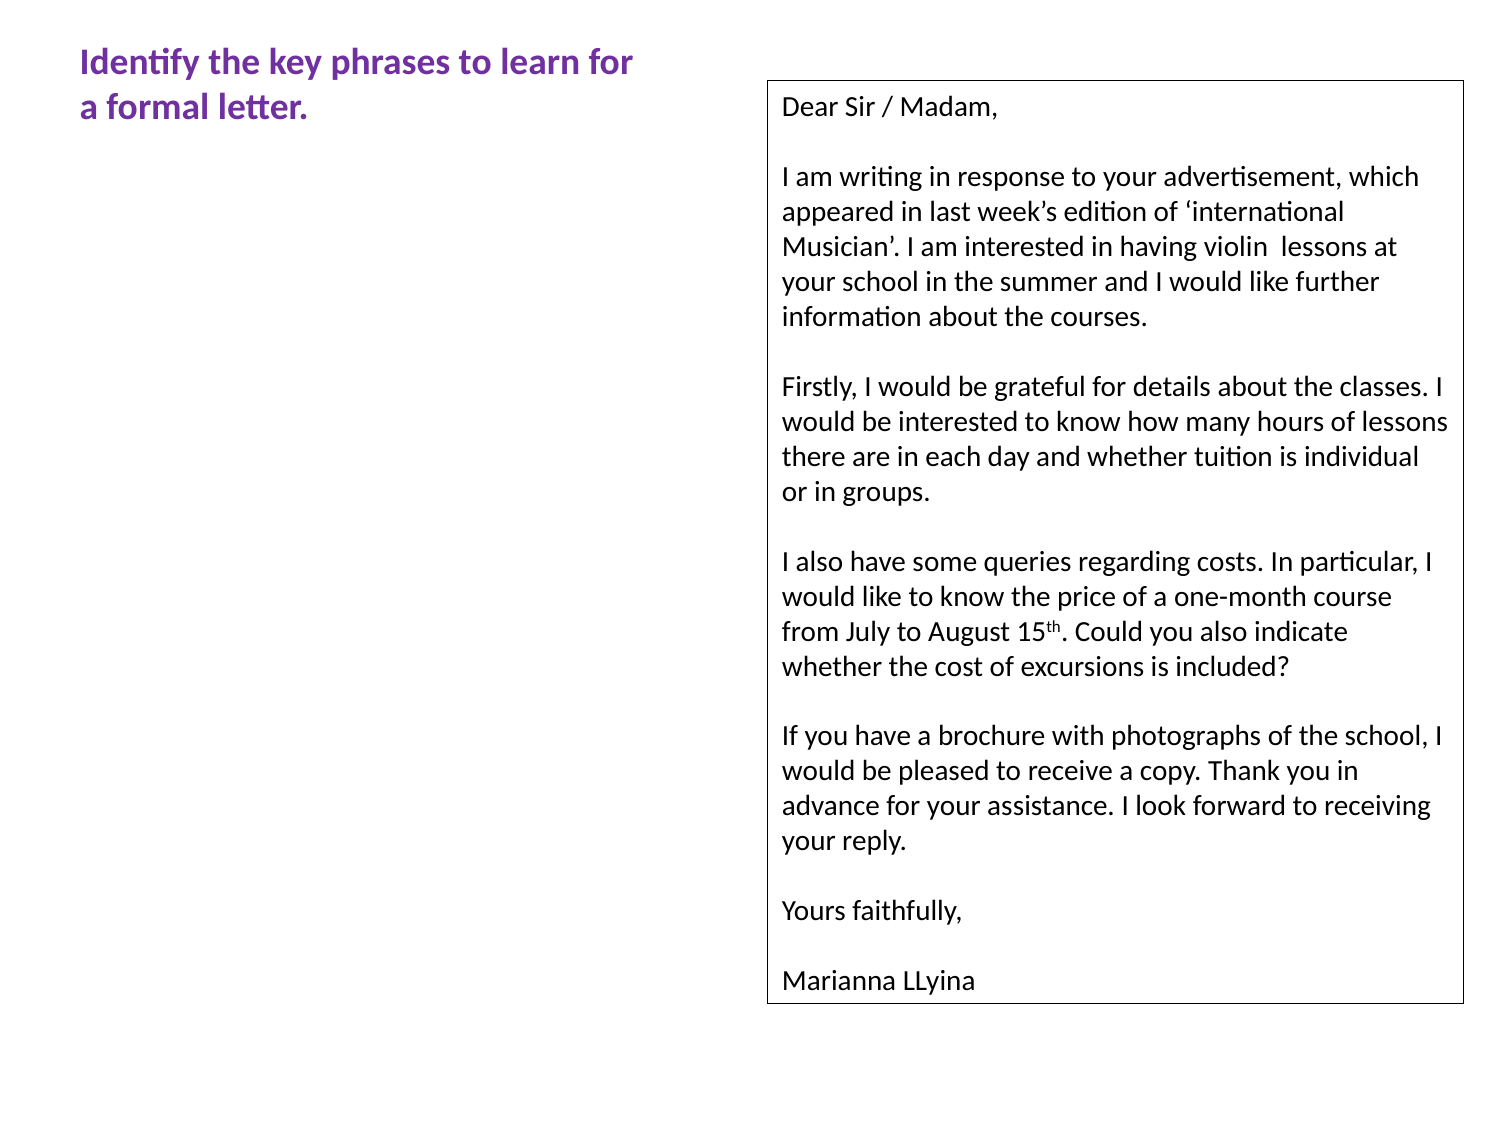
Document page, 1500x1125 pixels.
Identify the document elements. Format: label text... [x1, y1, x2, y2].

text_box Identify the key phrases to learn for a formal letter. [64, 29, 668, 135]
text_box Dear Sir / Madam, I am writing in response to your advertisement, which appeared in last week’s edition of ‘international Musician’. I am interested in having violin lessons at your school in the summer and I would like further information about the courses. Firstly, I would be grateful for details about the classes. I would be interested to know how many hours of lessons there are in each day and whether tuition is individual or in groups. I also have some queries regarding costs. In particular, I would like to know the price of a one-month course from July to August 15th. Could you also indicate whether the cost of excursions is included? If you have a brochure with photographs of the school, I would be pleased to receive a copy. Thank you in advance for your assistance. I look forward to receiving your reply. Yours faithfully, Marianna LLyina [767, 80, 1464, 1004]
